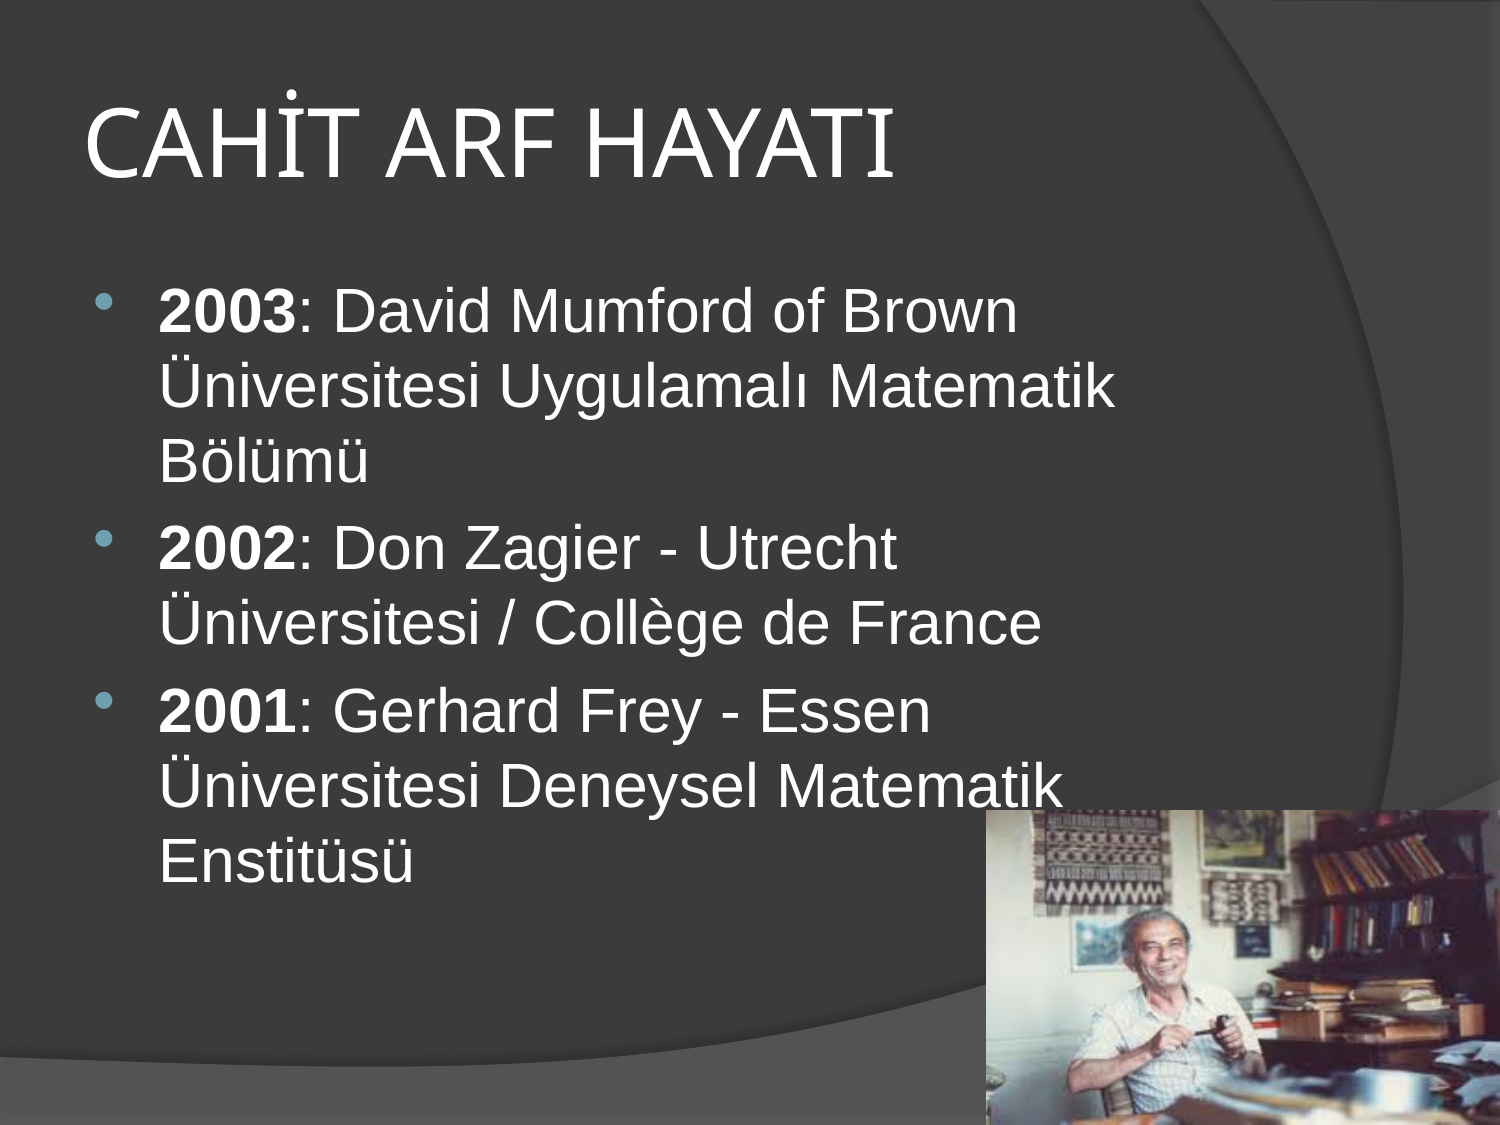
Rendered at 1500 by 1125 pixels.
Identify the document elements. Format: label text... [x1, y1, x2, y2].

list 2003: David Mumford of Brown Üniversitesi Uygulamalı Matematik Bölümü 2002: Don Zagier - Utrecht Üniversitesi / Collège de France 2001: Gerhard Frey - Essen Üniversitesi Deneysel Matematik Enstitüsü [75, 262, 1300, 1005]
title CAHİT ARF HAYATI [75, 45, 1300, 233]
picture [985, 810, 1500, 1125]
